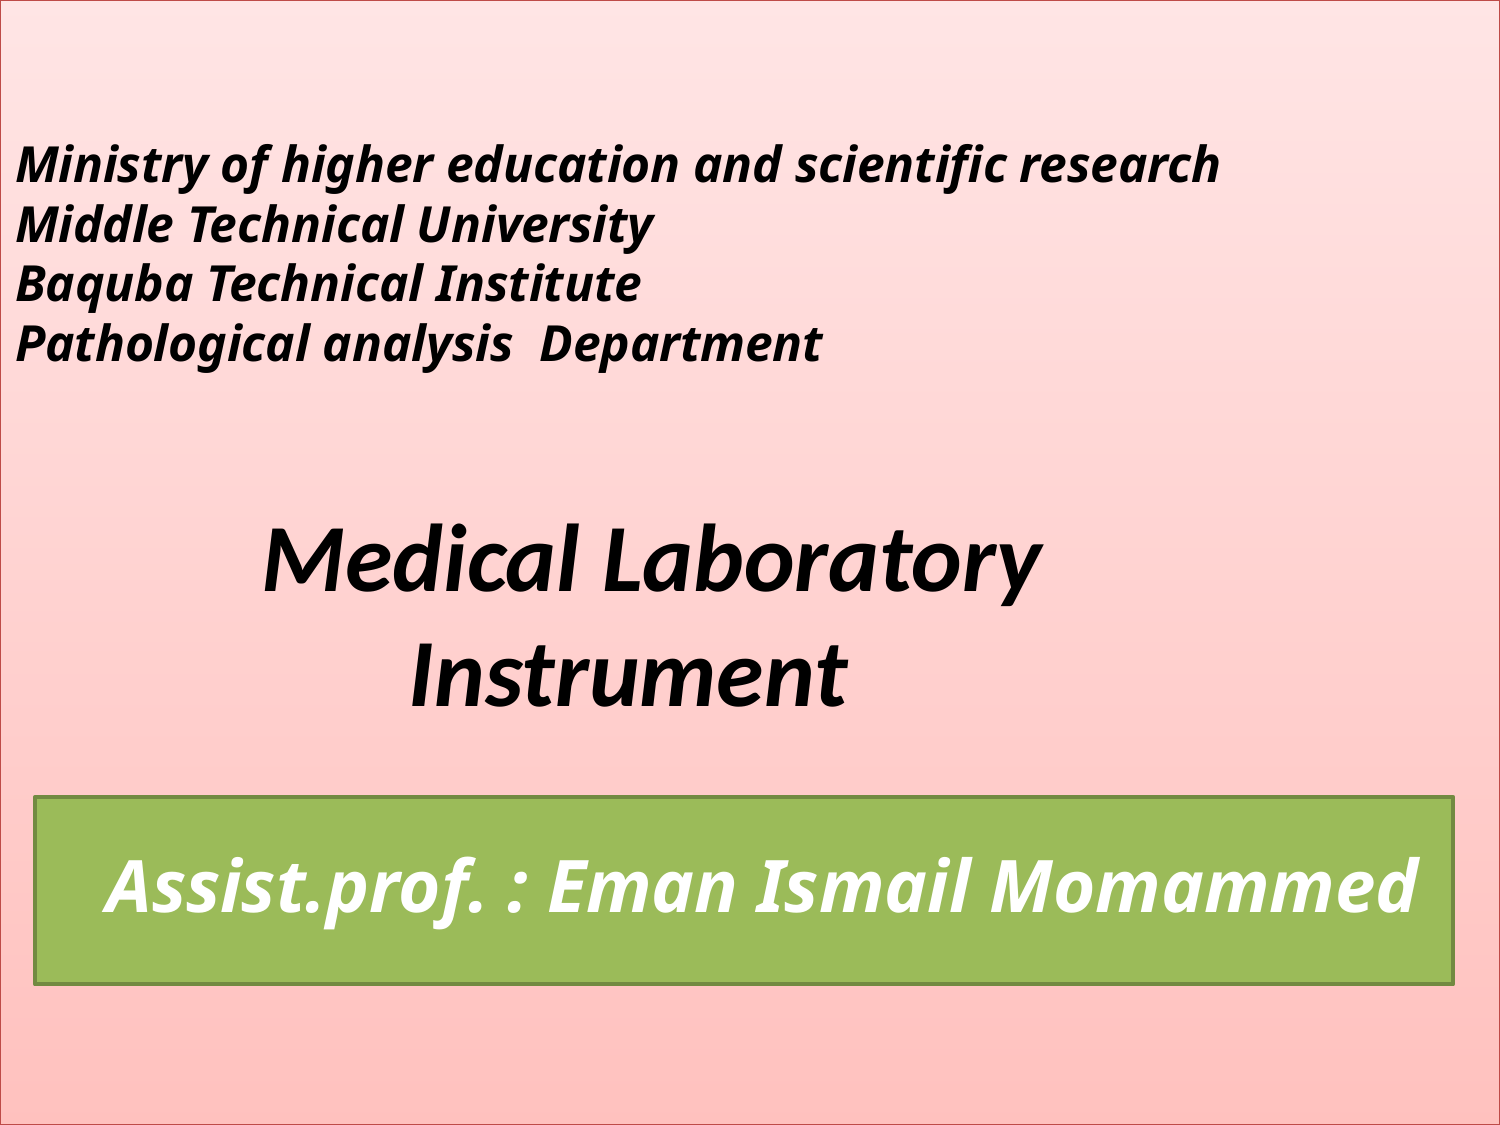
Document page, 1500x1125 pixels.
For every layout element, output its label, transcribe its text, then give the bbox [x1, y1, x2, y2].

list Assist.prof. : Eman Ismail Momammed [33, 795, 1455, 986]
title Ministry of higher education and scientific research Middle Technical University Baquba Technical Institute Pathological analysis Department Medical Laboratory Instrument [0, 0, 1500, 1125]
